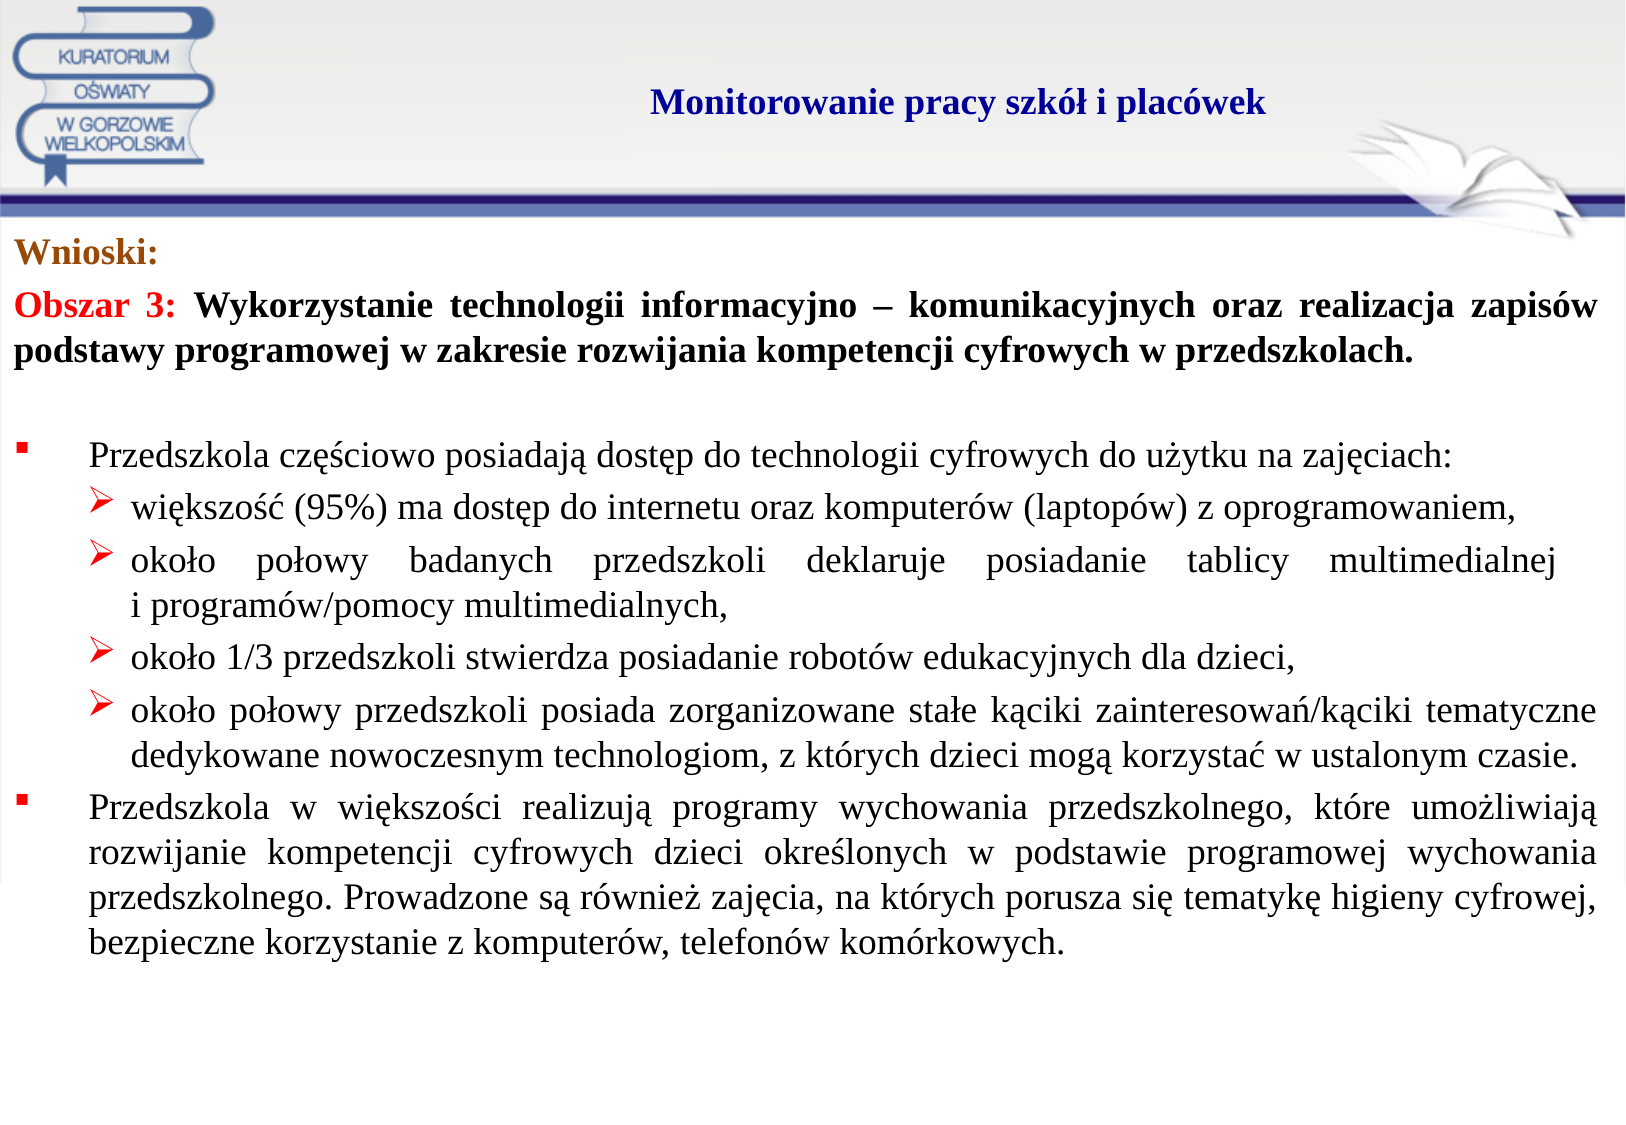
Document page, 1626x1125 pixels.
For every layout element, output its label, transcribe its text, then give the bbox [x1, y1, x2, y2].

list Wnioski: Obszar 3: Wykorzystanie technologii informacyjno – komunikacyjnych oraz realizacja zapisów podstawy programowej w zakresie rozwijania kompetencji cyfrowych w przedszkolach. Przedszkola częściowo posiadają dostęp do technologii cyfrowych do użytku na zajęciach: większość (95%) ma dostęp do internetu oraz komputerów (laptopów) z oprogramowaniem, około połowy badanych przedszkoli deklaruje posiadanie tablicy multimedialnej i programów/pomocy multimedialnych, około 1/3 przedszkoli stwierdza posiadanie robotów edukacyjnych dla dzieci, około połowy przedszkoli posiada zorganizowane stałe kąciki zainteresowań/kąciki tematyczne dedykowane nowoczesnym technologiom, z których dzieci mogą korzystać w ustalonym czasie. Przedszkola w większości realizują programy wychowania przedszkolnego, które umożliwiają rozwijanie kompetencji cyfrowych dzieci określonych w podstawie programowej wychowania przedszkolnego. Prowadzone są również zajęcia, na których porusza się tematykę higieny cyfrowej, bezpieczne korzystanie z komputerów, telefonów komórkowych. [0, 219, 1615, 1125]
title Monitorowanie pracy szkół i placówek [317, 23, 1600, 176]
picture [0, 0, 1626, 1125]
